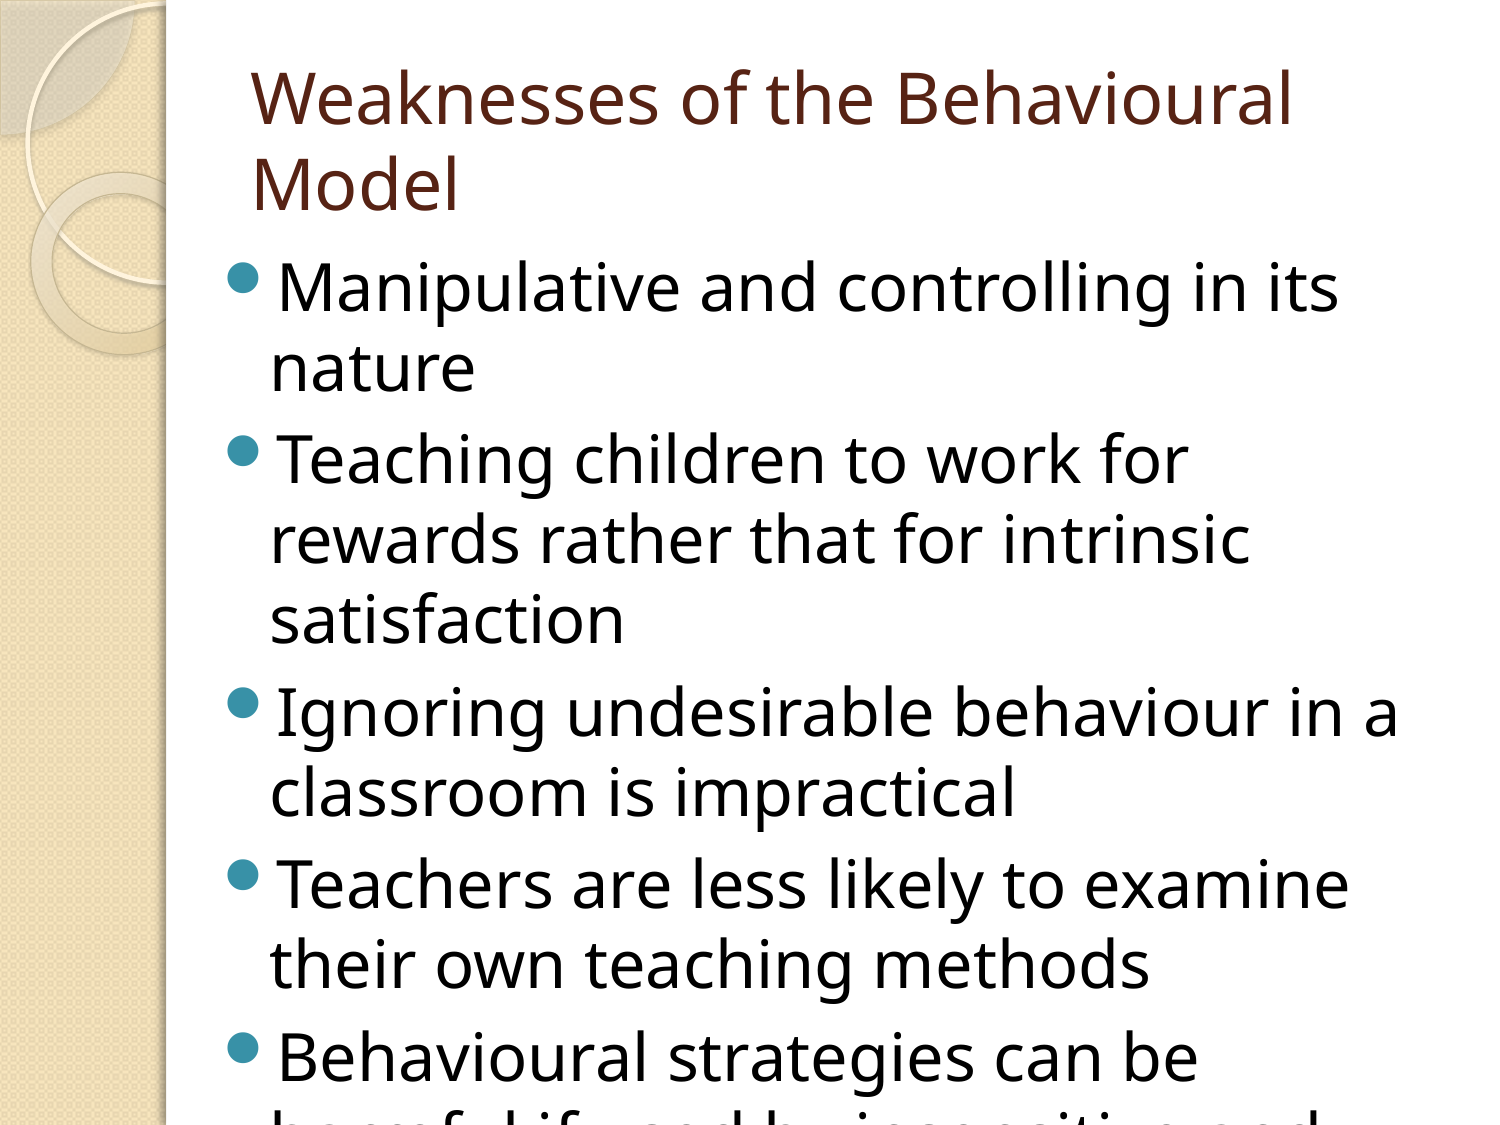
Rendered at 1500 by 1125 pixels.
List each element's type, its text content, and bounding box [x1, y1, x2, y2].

title Weaknesses of the Behavioural Model [235, 45, 1466, 233]
list Manipulative and controlling in its nature Teaching children to work for rewards rather that for intrinsic satisfaction Ignoring undesirable behaviour in a classroom is impractical Teachers are less likely to examine their own teaching methods Behavioural strategies can be harmful if used by insensitive and unethical teachers [194, 237, 1466, 1025]
